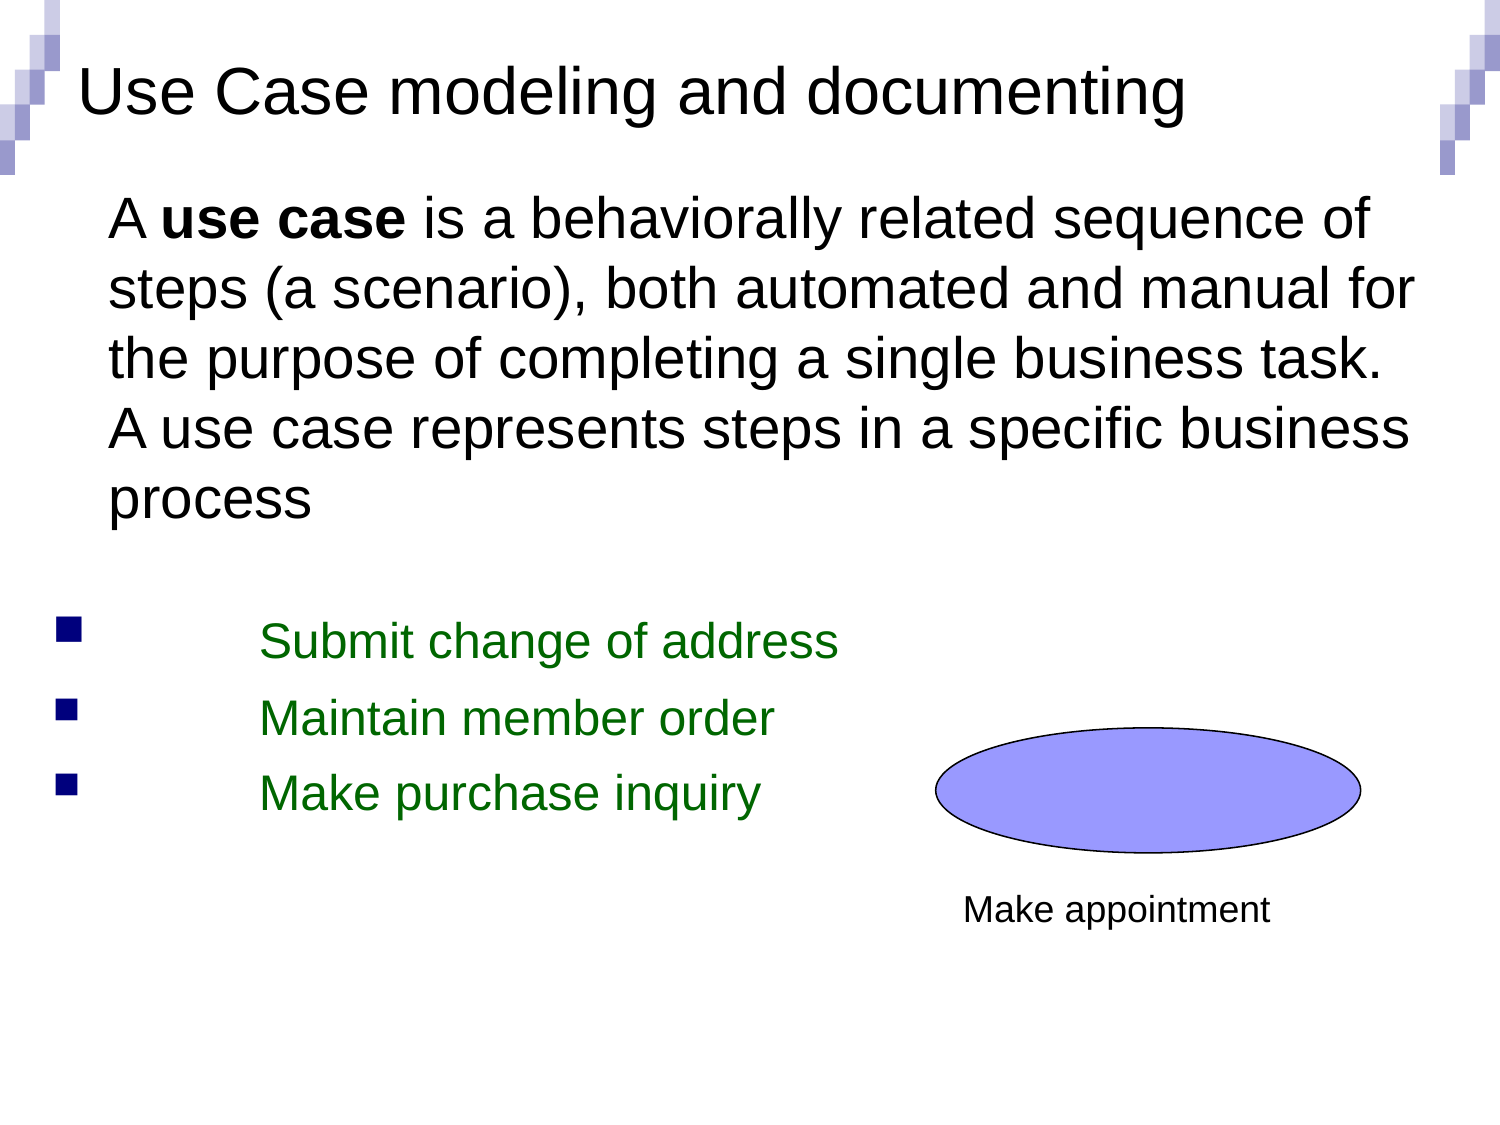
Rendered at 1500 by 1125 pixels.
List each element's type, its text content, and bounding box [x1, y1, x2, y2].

title Use Case modeling and documenting [62, 0, 1438, 176]
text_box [935, 727, 1424, 954]
list A use case is a behaviorally related sequence of steps (a scenario), both automated and manual for the purpose of completing a single business task. A use case represents steps in a specific business process Submit change of address Maintain member order Make purchase inquiry [37, 172, 1460, 1081]
